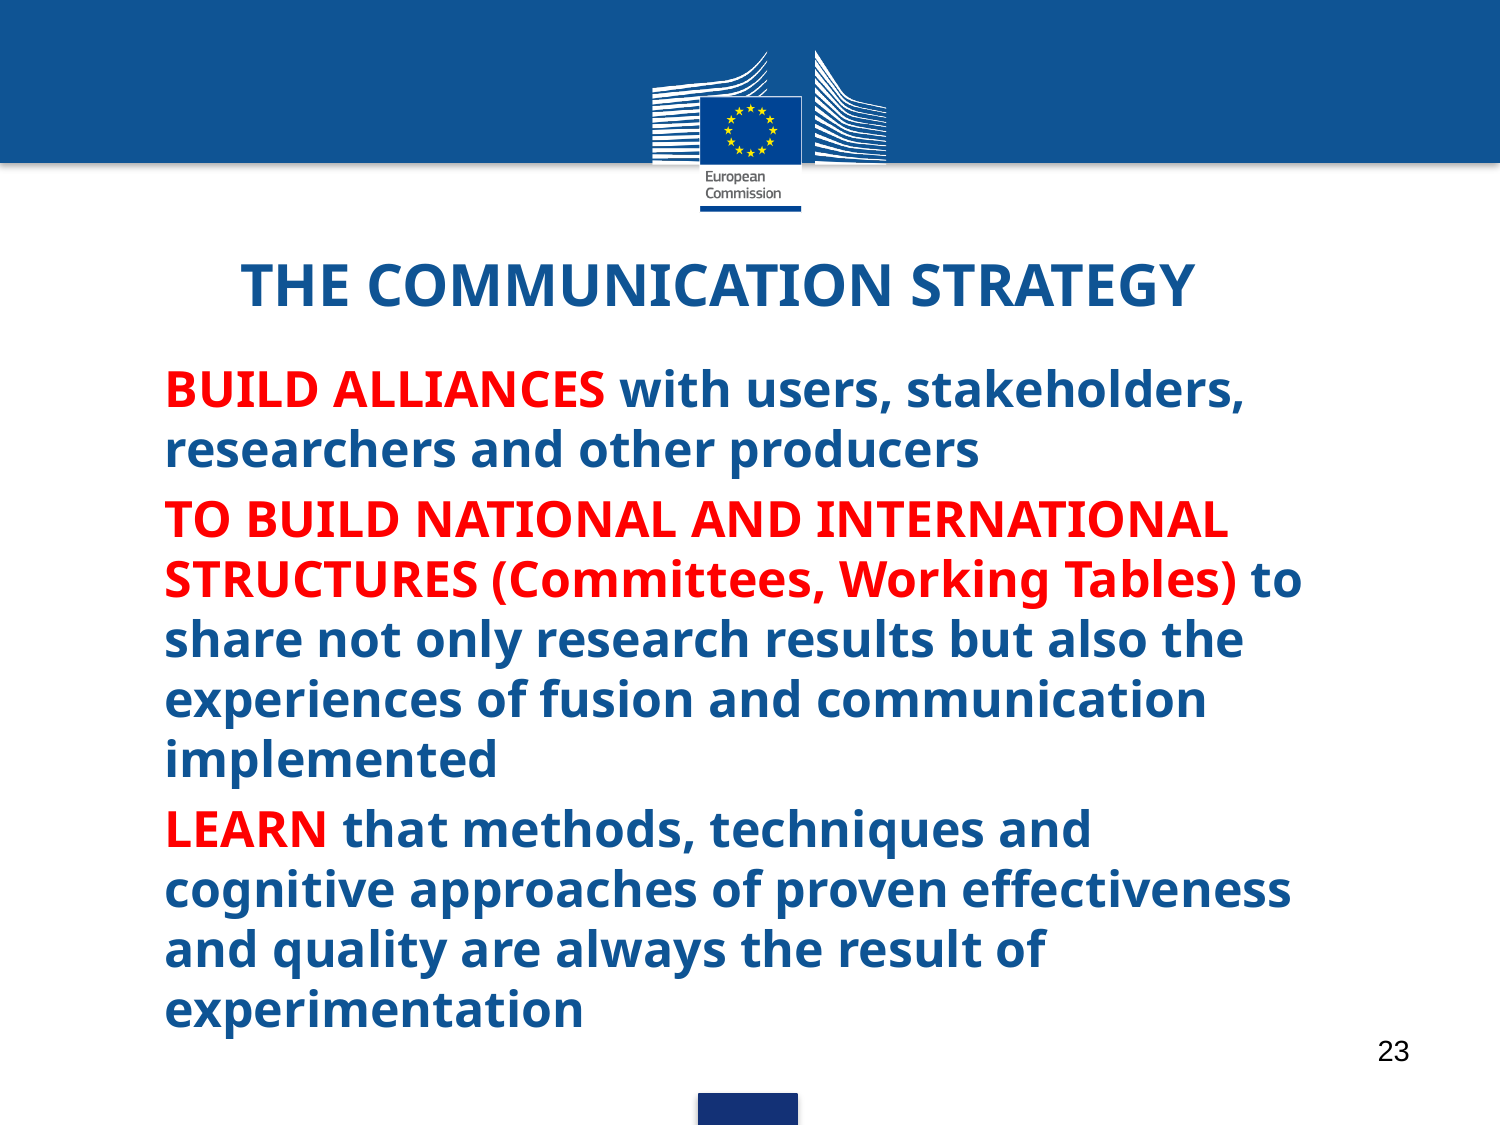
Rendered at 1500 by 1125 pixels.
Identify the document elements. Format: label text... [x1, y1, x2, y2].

title THE COMMUNICATION STRATEGY [171, 198, 1280, 349]
list BUILD ALLIANCES with users, stakeholders, researchers and other producers TO BUILD NATIONAL AND INTERNATIONAL STRUCTURES (Committees, Working Tables) to share not only research results but also the experiences of fusion and communication implemented LEARN that methods, techniques and cognitive approaches of proven effectiveness and quality are always the result of experimentation [149, 349, 1351, 989]
slide_number 23 [1074, 1024, 1426, 1103]
